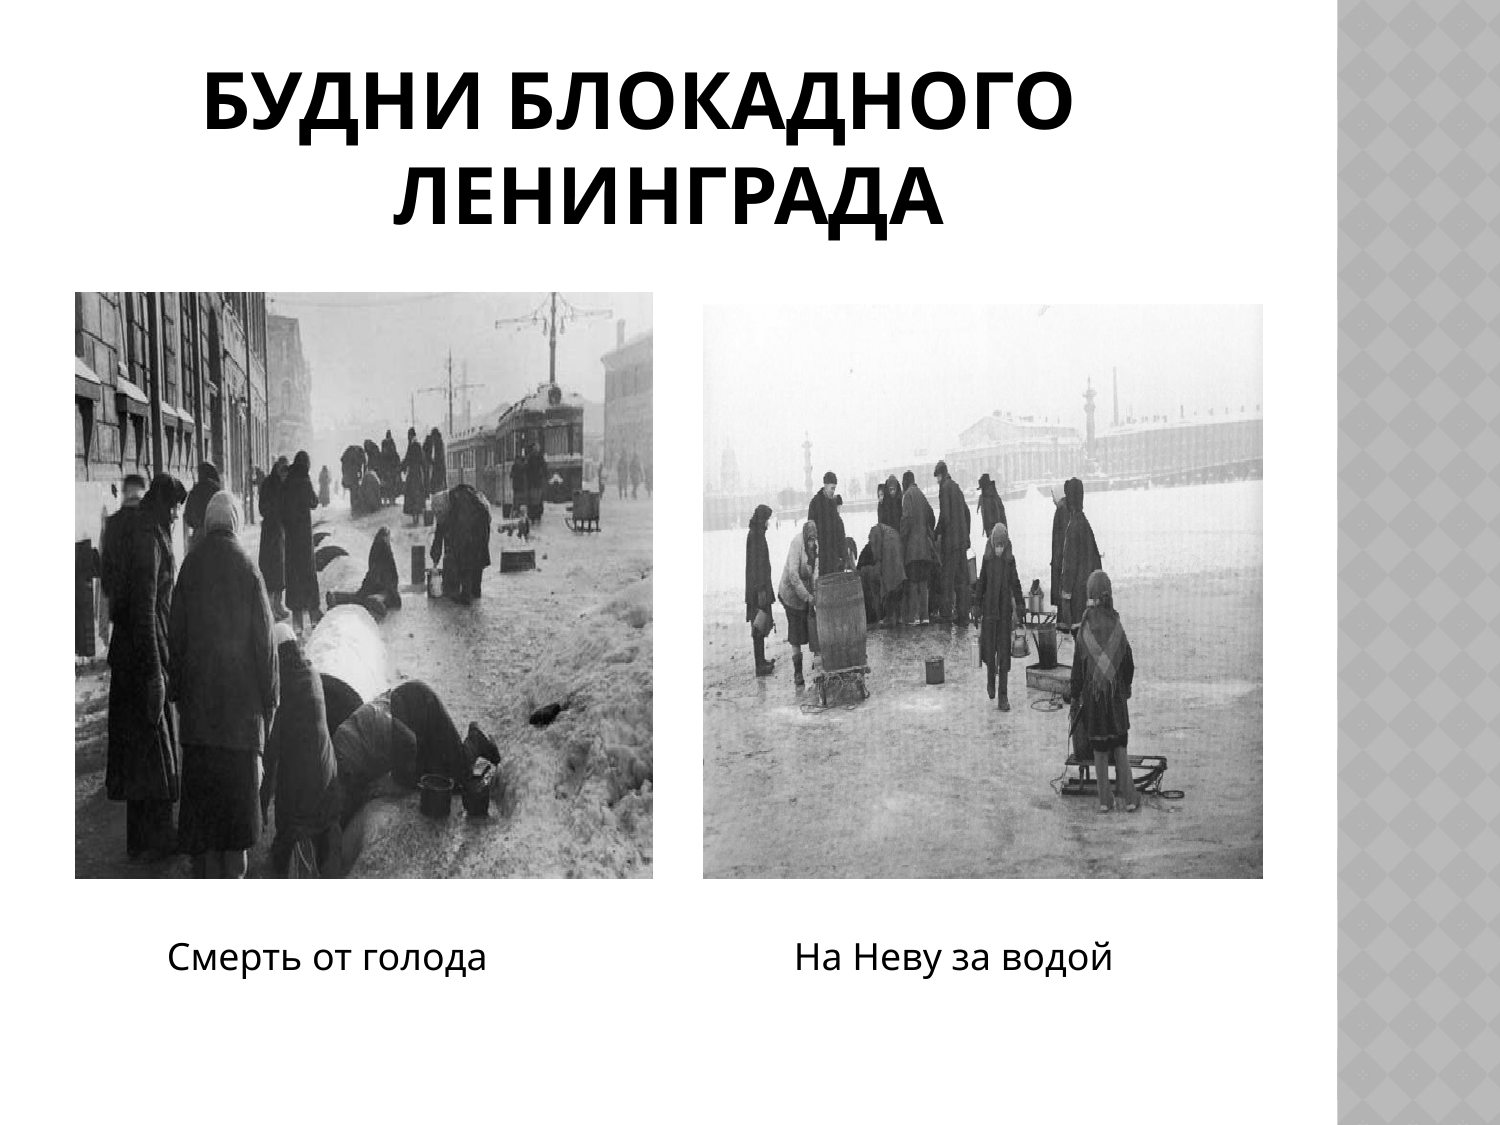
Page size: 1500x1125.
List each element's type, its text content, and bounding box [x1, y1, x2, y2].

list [74, 292, 654, 880]
text_box Смерть от голода [93, 925, 621, 986]
title Будни блокадного Ленинграда [75, 52, 1263, 240]
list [702, 304, 1264, 880]
text_box На Неву за водой [749, 925, 1243, 986]
